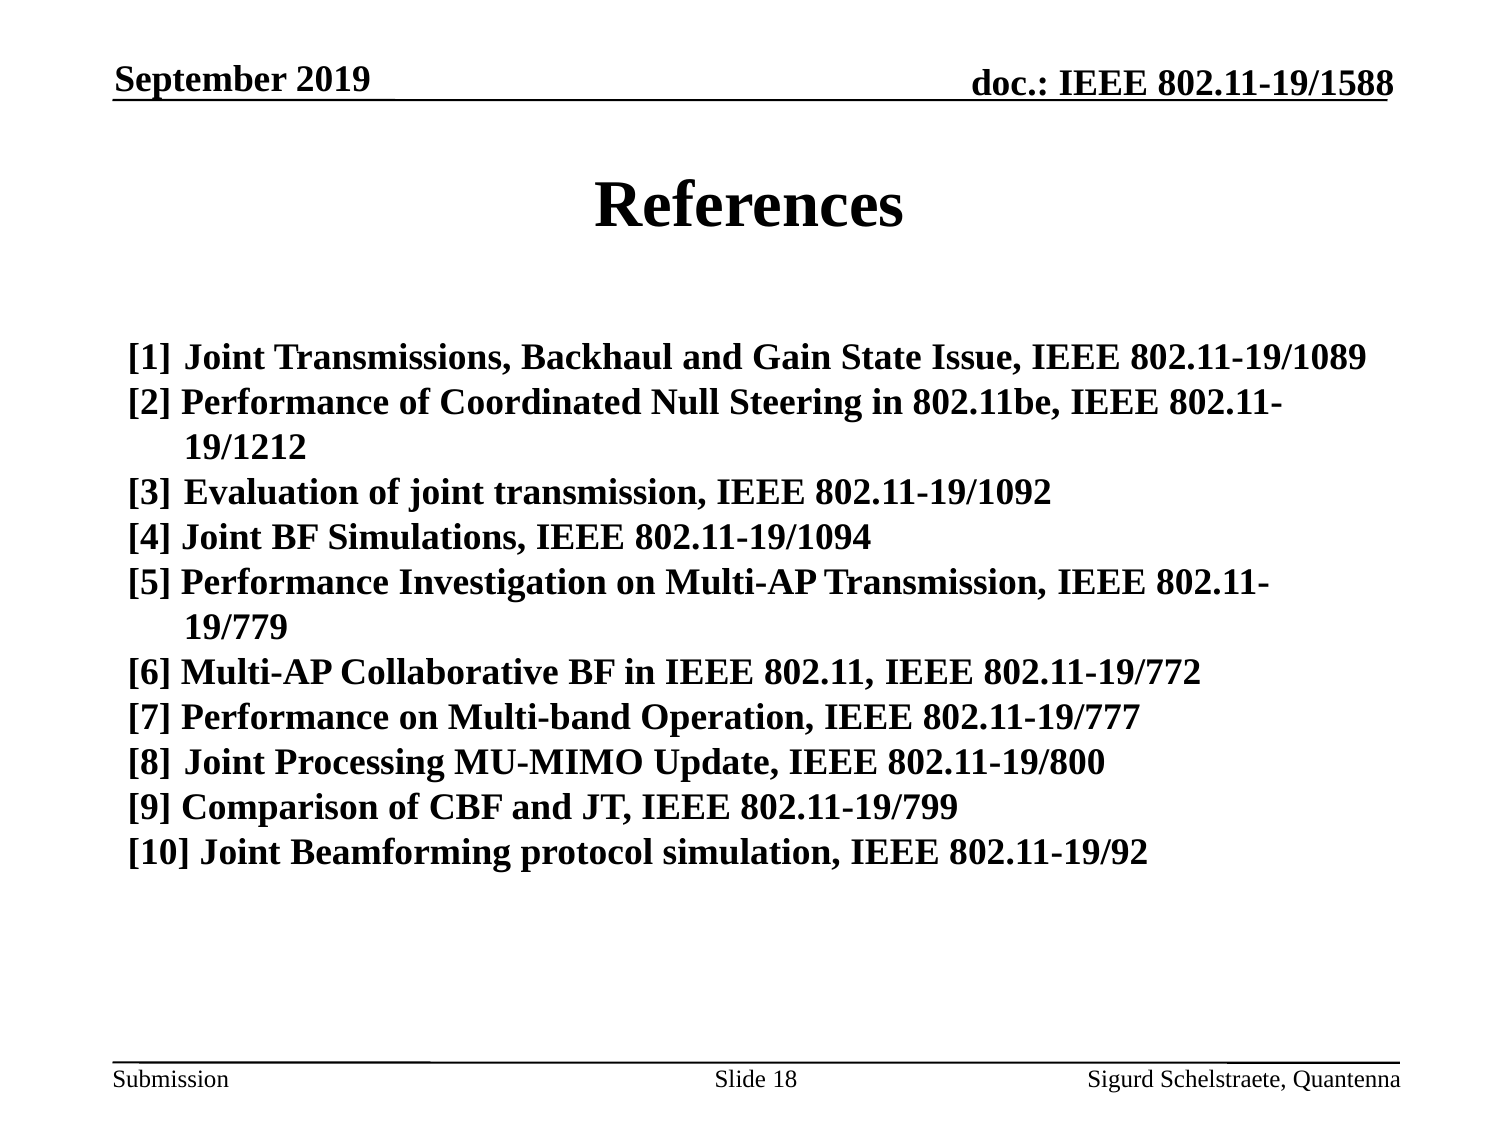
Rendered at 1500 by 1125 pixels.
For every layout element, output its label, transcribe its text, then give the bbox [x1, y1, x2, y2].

slide_number Slide 18 [712, 1061, 800, 1123]
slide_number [114, 54, 423, 100]
list [1] Joint Transmissions, Backhaul and Gain State Issue, IEEE 802.11-19/1089 [2] Performance of Coordinated Null Steering in 802.11be, IEEE 802.11-19/1212 [3] Evaluation of joint transmission, IEEE 802.11-19/1092 [4] Joint BF Simulations, IEEE 802.11-19/1094 [5] Performance Investigation on Multi-AP Transmission, IEEE 802.11-19/779 [6] Multi-AP Collaborative BF in IEEE 802.11, IEEE 802.11-19/772 [7] Performance on Multi-band Operation, IEEE 802.11-19/777 [8] Joint Processing MU-MIMO Update, IEEE 802.11-19/800 [9] Comparison of CBF and JT, IEEE 802.11-19/799 [10] Joint Beamforming protocol simulation, IEEE 802.11-19/92 [112, 324, 1388, 1000]
title References [112, 112, 1388, 288]
footer Sigurd Schelstraete, Quantenna [878, 1061, 1402, 1093]
